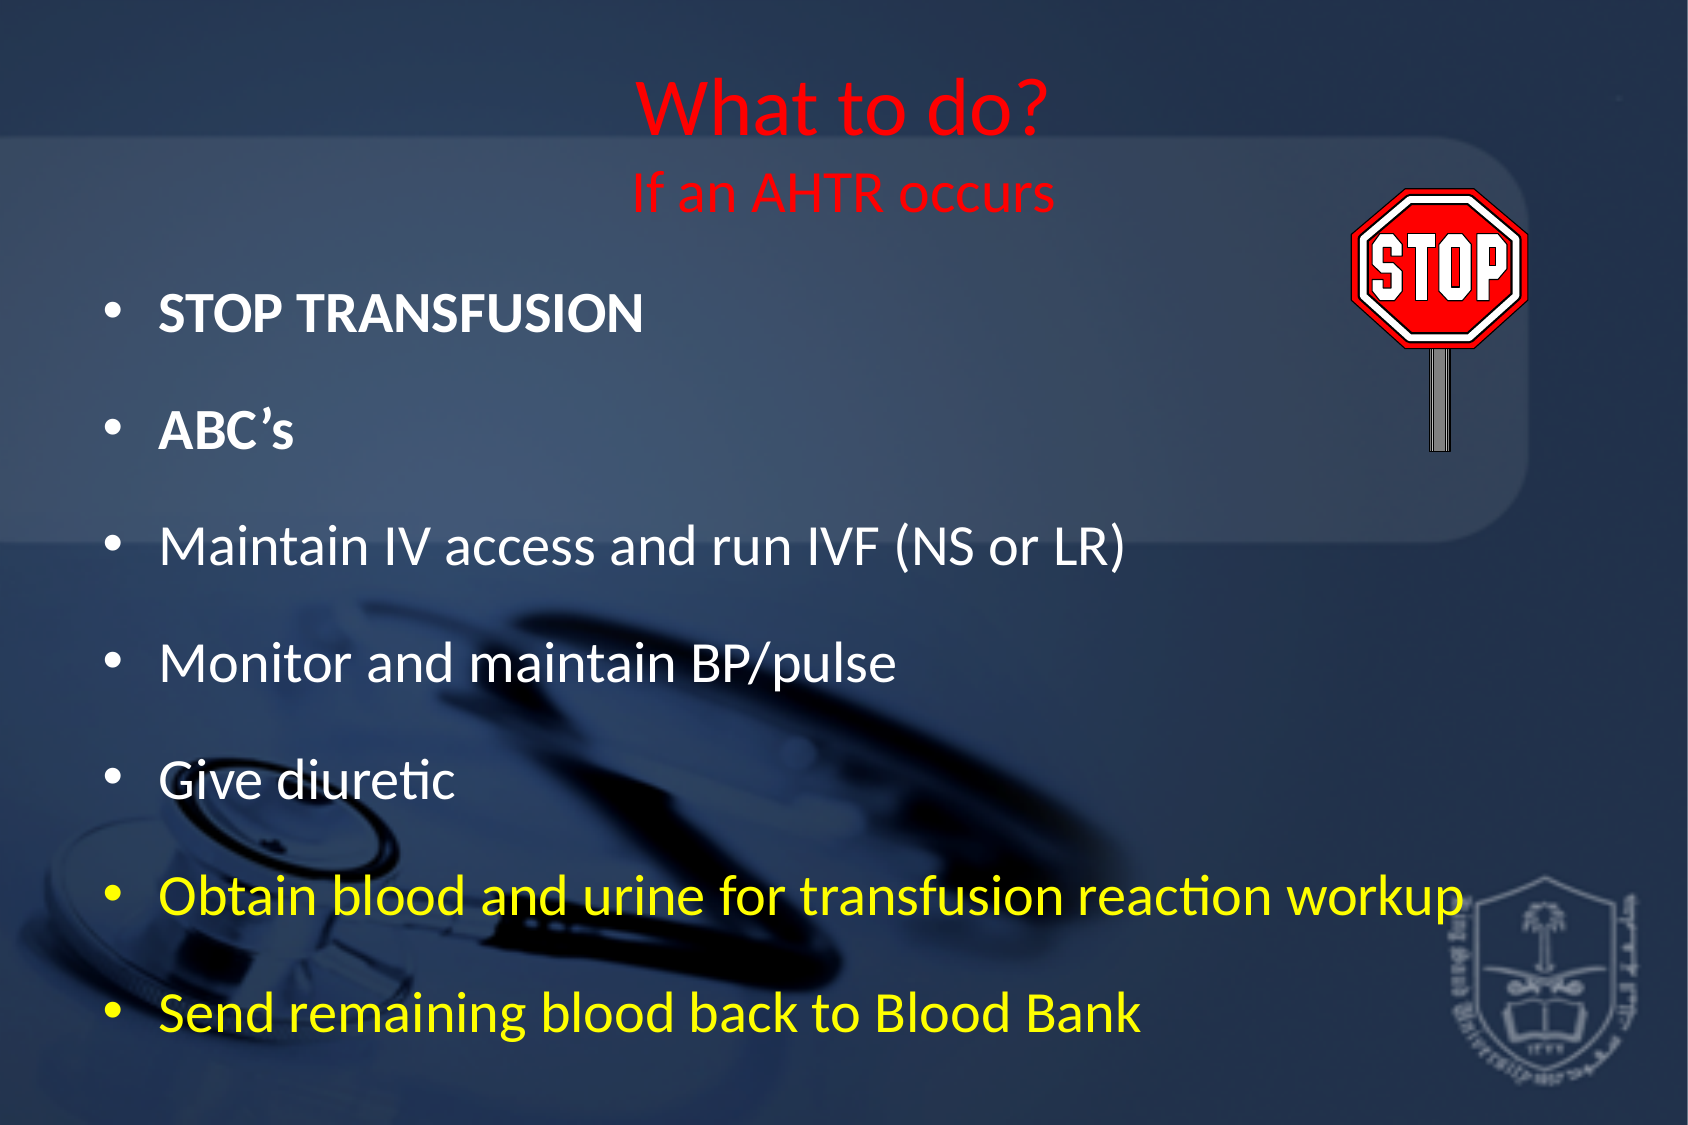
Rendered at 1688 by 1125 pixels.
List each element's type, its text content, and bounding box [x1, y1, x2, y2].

list STOP TRANSFUSION ABC’s Maintain IV access and run IVF (NS or LR) Monitor and maintain BP/pulse Give diuretic Obtain blood and urine for transfusion reaction workup Send remaining blood back to Blood Bank [87, 231, 1607, 975]
title What to do? If an AHTR occurs [84, 45, 1604, 233]
picture [0, 0, 1688, 1125]
